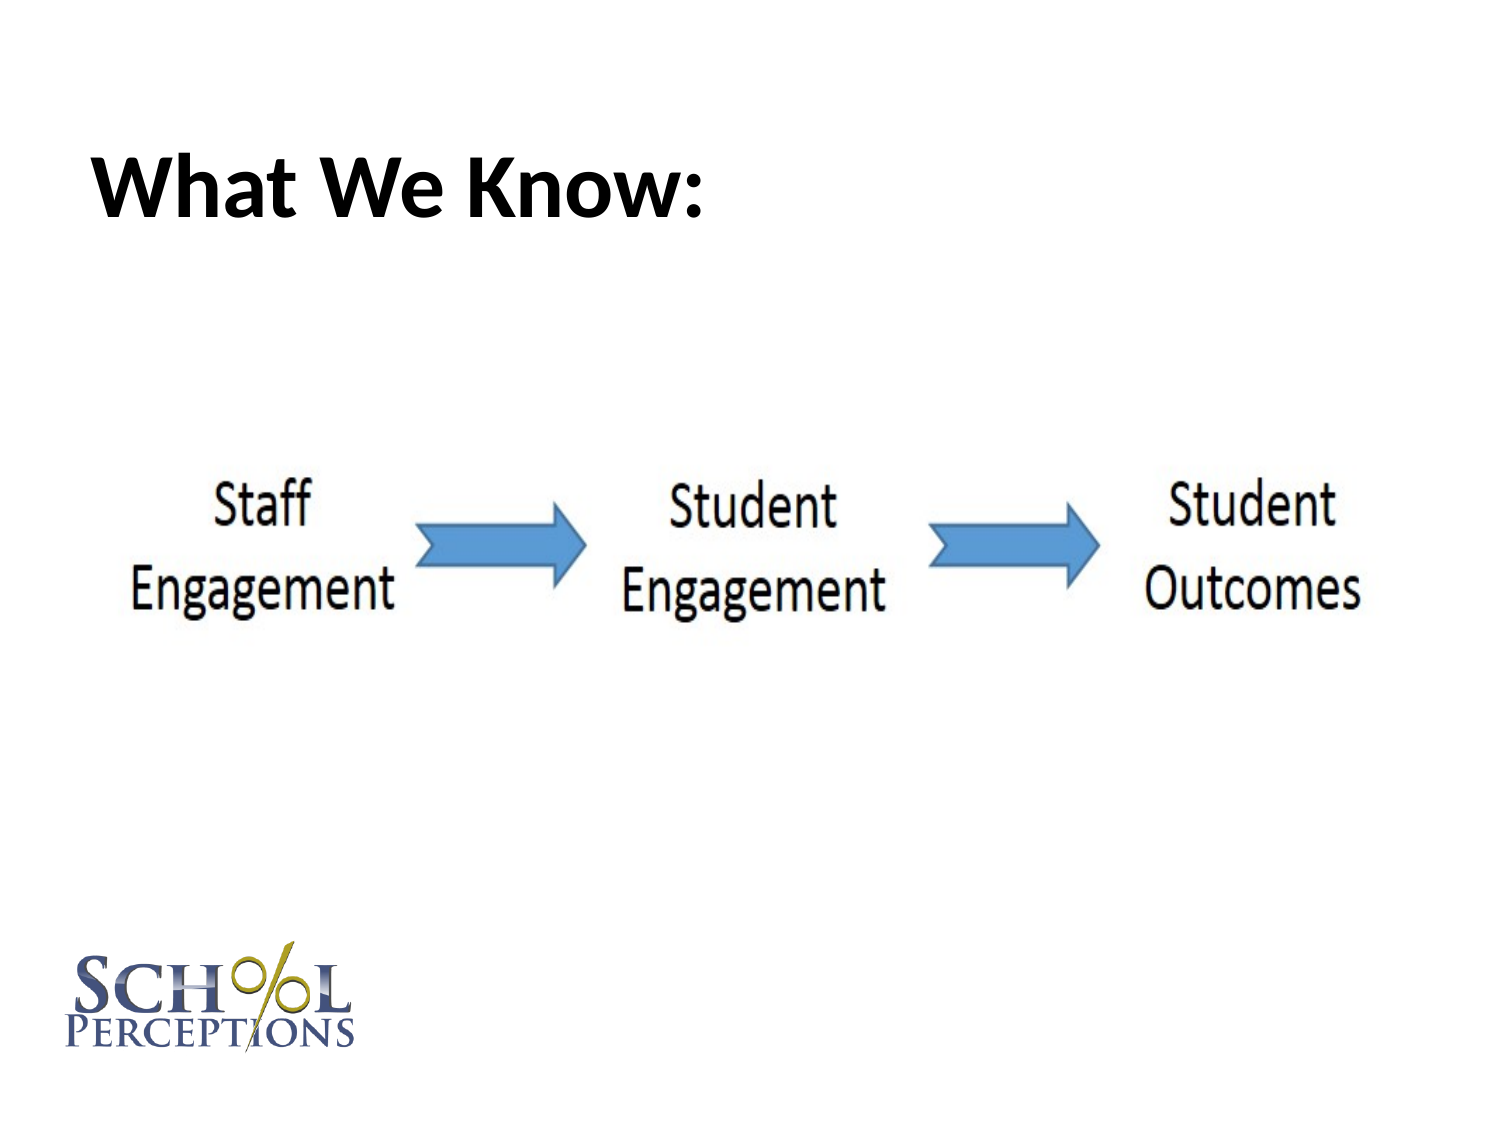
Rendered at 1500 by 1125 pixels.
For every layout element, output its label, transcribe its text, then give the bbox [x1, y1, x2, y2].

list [96, 437, 1404, 673]
title What We Know: [75, 87, 1425, 275]
picture [62, 937, 356, 1063]
